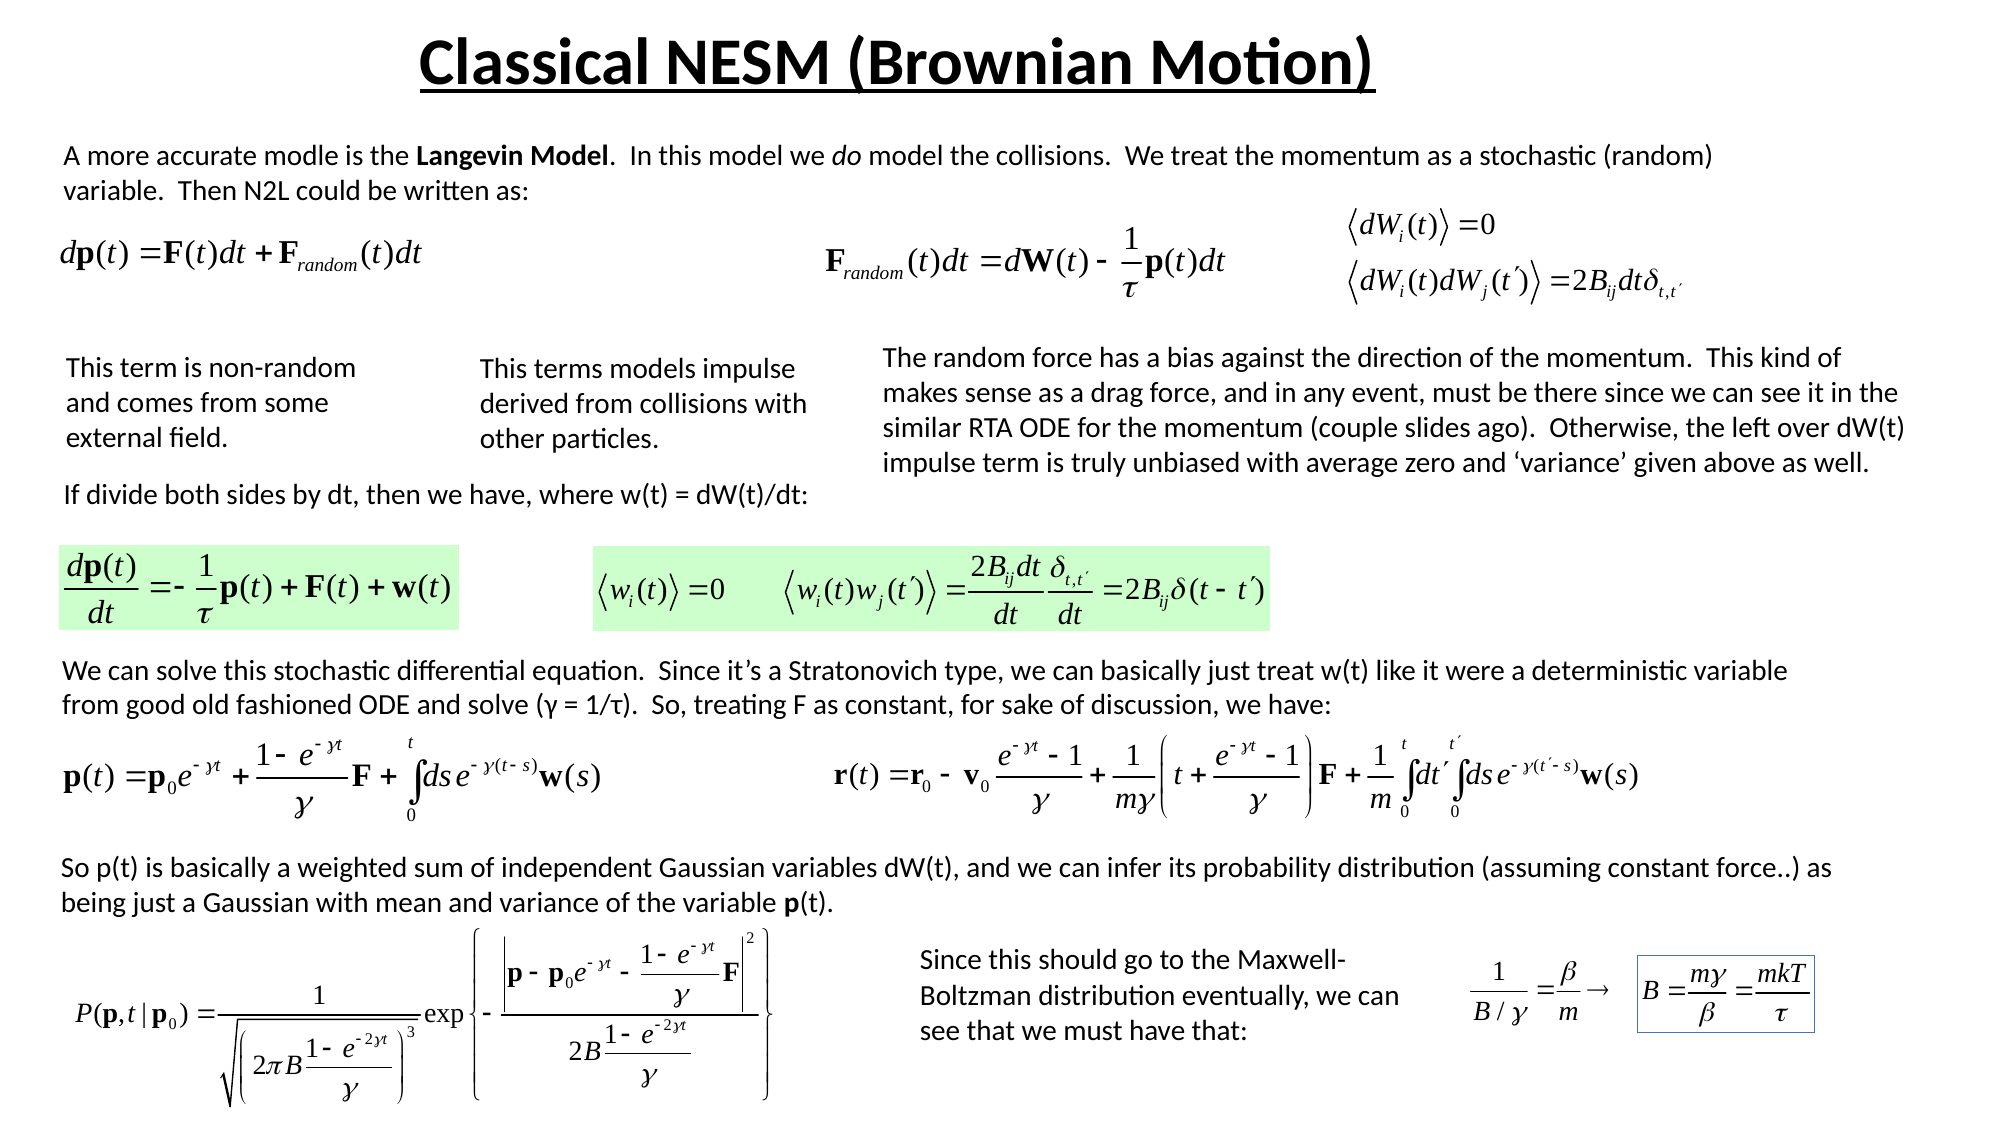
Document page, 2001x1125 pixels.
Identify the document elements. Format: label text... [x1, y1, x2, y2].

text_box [70, 924, 779, 1113]
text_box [1636, 955, 1815, 1033]
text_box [58, 544, 459, 631]
text_box The random force has a bias against the direction of the momentum. This kind of makes sense as a drag force, and in any event, must be there since we can see it in the similar RTA ODE for the momentum (couple slides ago). Otherwise, the left over dW(t) impulse term is truly unbiased with average zero and ‘variance’ given above as well. [867, 330, 1926, 486]
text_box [820, 218, 1232, 305]
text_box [830, 728, 1643, 826]
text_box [1343, 202, 1686, 311]
text_box We can solve this stochastic differential equation. Since it’s a Stratonovich type, we can basically just treat w(t) like it were a deterministic variable from good old fashioned ODE and solve (γ = 1/τ). So, treating F as constant, for sake of discussion, we have: [47, 643, 1844, 729]
text_box Classical NESM (Brownian Motion) [405, 10, 1422, 106]
text_box This terms models impulse derived from collisions with other particles. [465, 342, 839, 462]
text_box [593, 546, 1271, 631]
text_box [59, 729, 608, 831]
text_box This term is non-random and comes from some external field. [51, 340, 386, 461]
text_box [54, 229, 429, 280]
text_box So p(t) is basically a weighted sum of independent Gaussian variables dW(t), and we can infer its probability distribution (assuming constant force..) as being just a Gaussian with mean and variance of the variable p(t). [46, 841, 1873, 927]
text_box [1466, 954, 1619, 1031]
text_box A more accurate modle is the Langevin Model. In this model we do model the collisions. We treat the momentum as a stochastic (random) variable. Then N2L could be written as: [48, 129, 1800, 214]
text_box Since this should go to the Maxwell-Boltzman distribution eventually, we can see that we must have that: [905, 933, 1433, 1054]
text_box If divide both sides by dt, then we have, where w(t) = dW(t)/dt: [48, 468, 860, 519]
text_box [574, 1008, 871, 1096]
